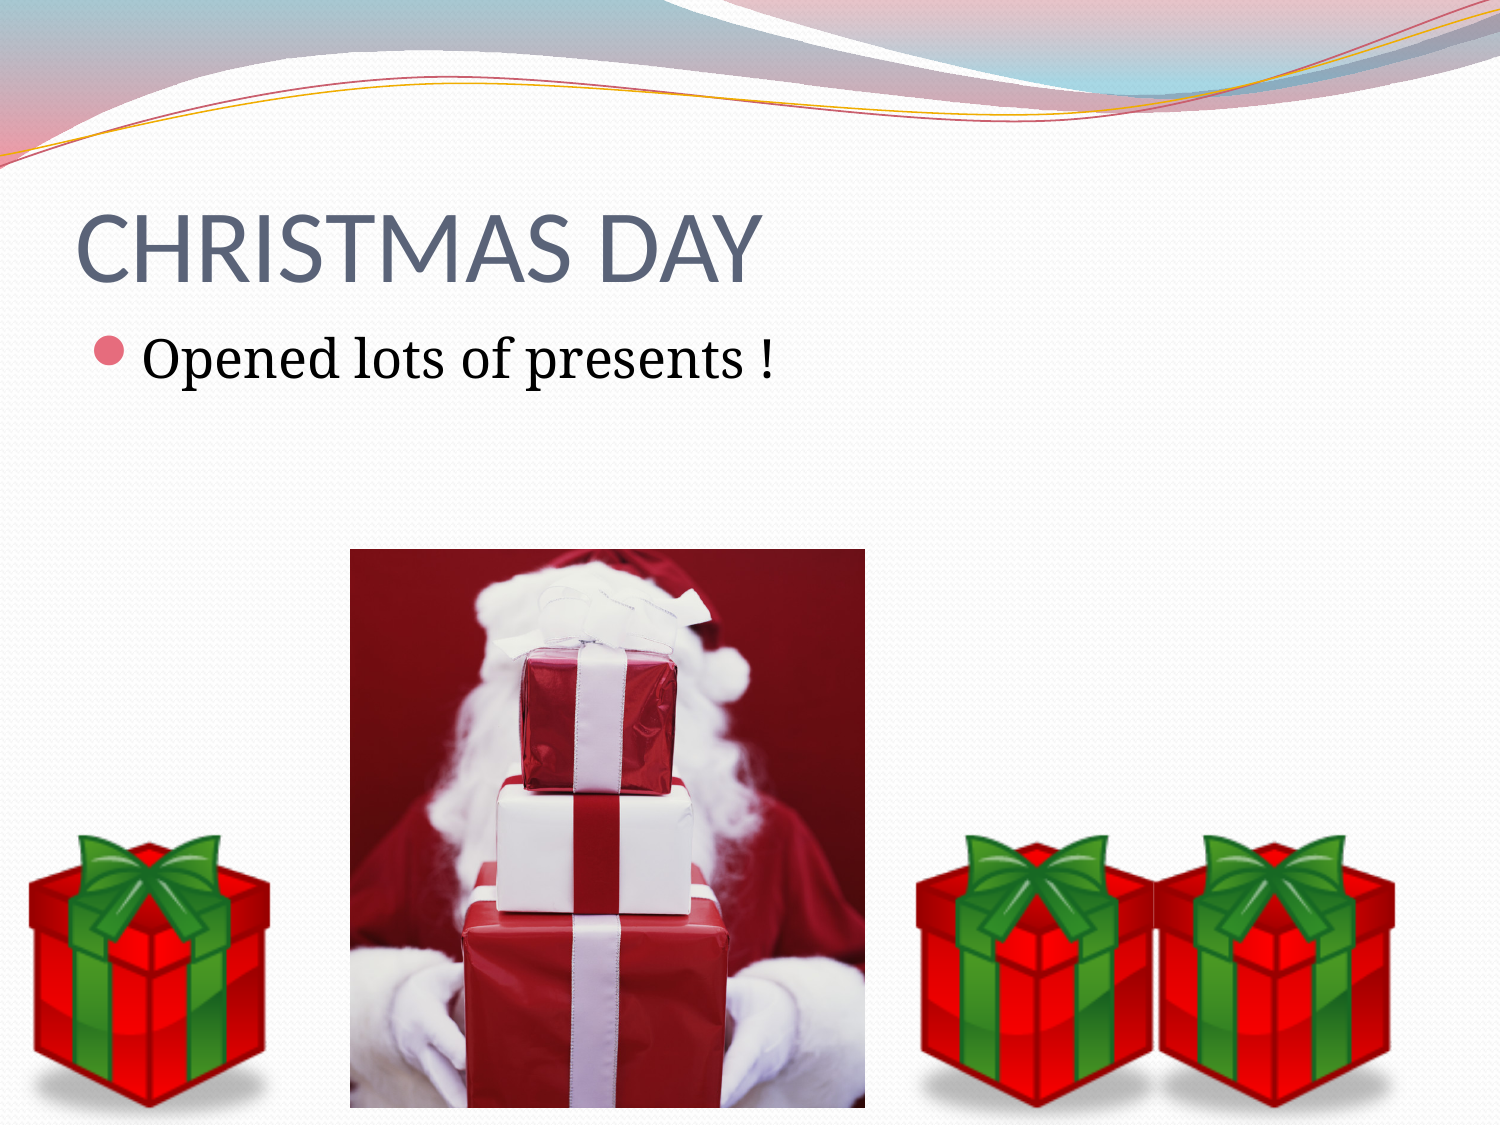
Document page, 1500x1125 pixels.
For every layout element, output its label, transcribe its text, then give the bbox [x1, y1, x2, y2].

list Opened lots of presents ! [75, 317, 1425, 1038]
picture [349, 549, 865, 1109]
picture [887, 824, 1426, 1125]
title CHRISTMAS DAY [75, 115, 1425, 303]
picture [0, 824, 301, 1125]
